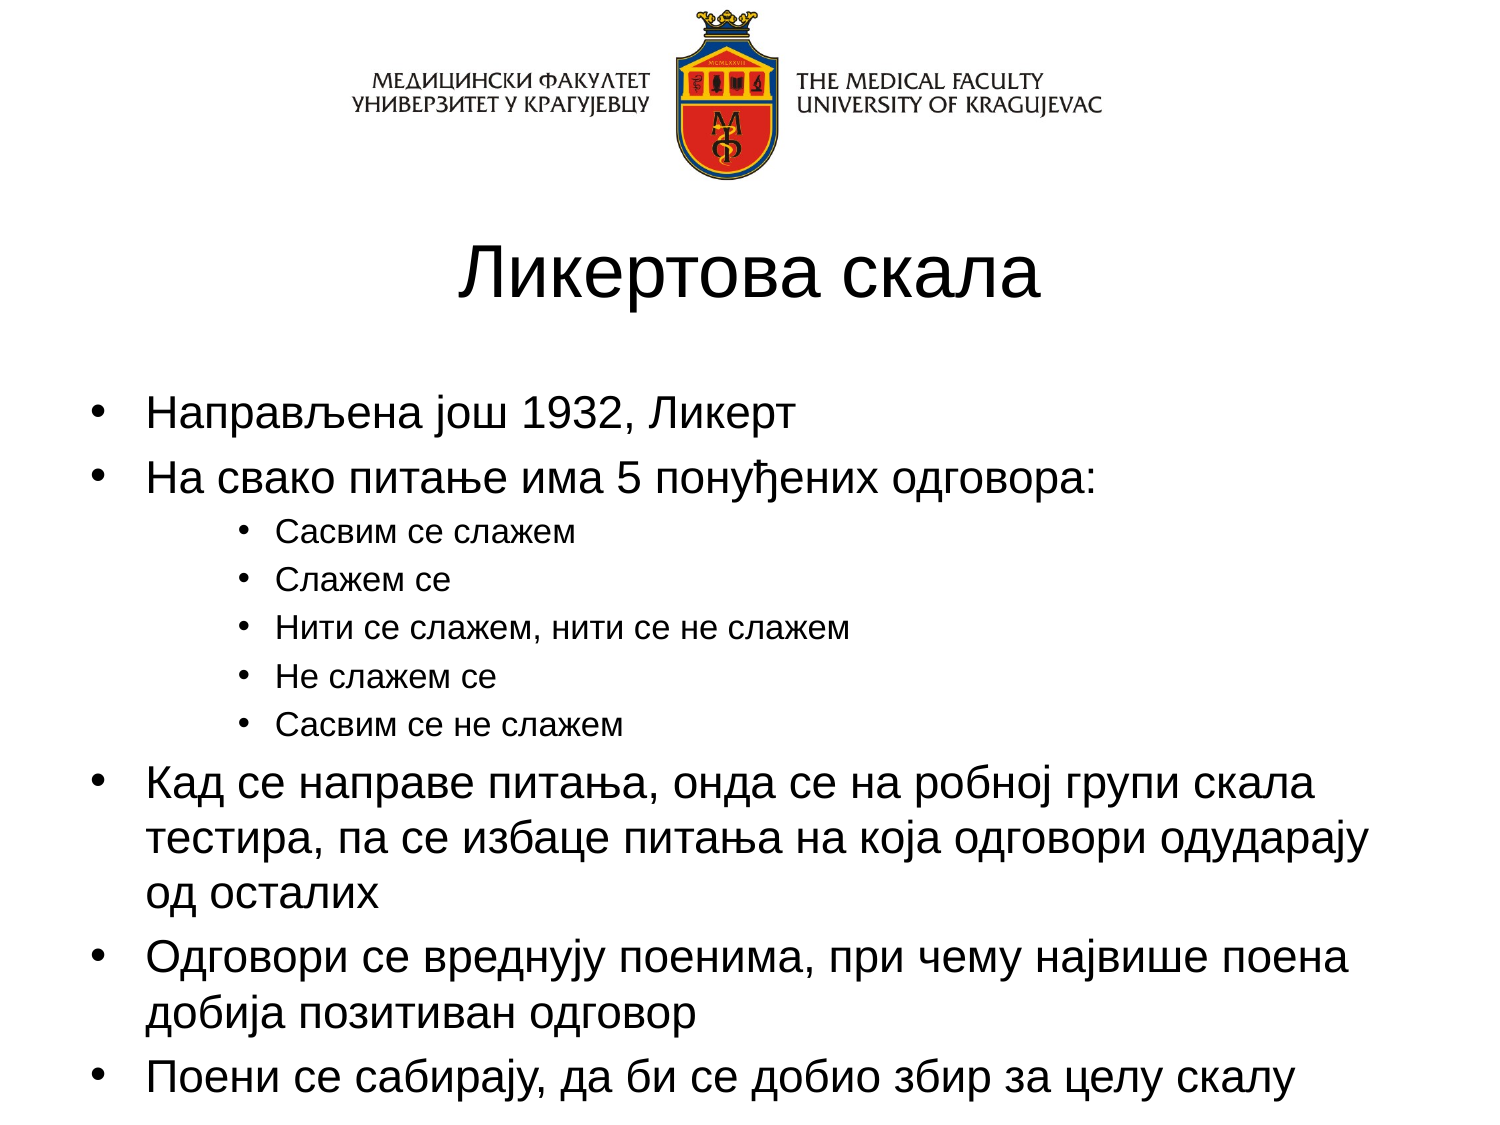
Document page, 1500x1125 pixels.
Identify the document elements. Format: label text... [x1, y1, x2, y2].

picture [328, 0, 1125, 173]
title Ликертова скала [74, 173, 1426, 362]
list Направљена још 1932, Ликерт На свако питање има 5 понуђених одговора: Сасвим се слажем Слажем се Нити се слажем, нити се не слажем Не слажем се Сасвим се не слажем Кад се направе питања, онда се на робној групи скала тестира, па се избаце питања на која одговори одударају од осталих Одговори се вреднују поенима, при чему највише поена добија позитиван одговор Поени се сабирају, да би се добио збир за целу скалу [74, 374, 1426, 1118]
